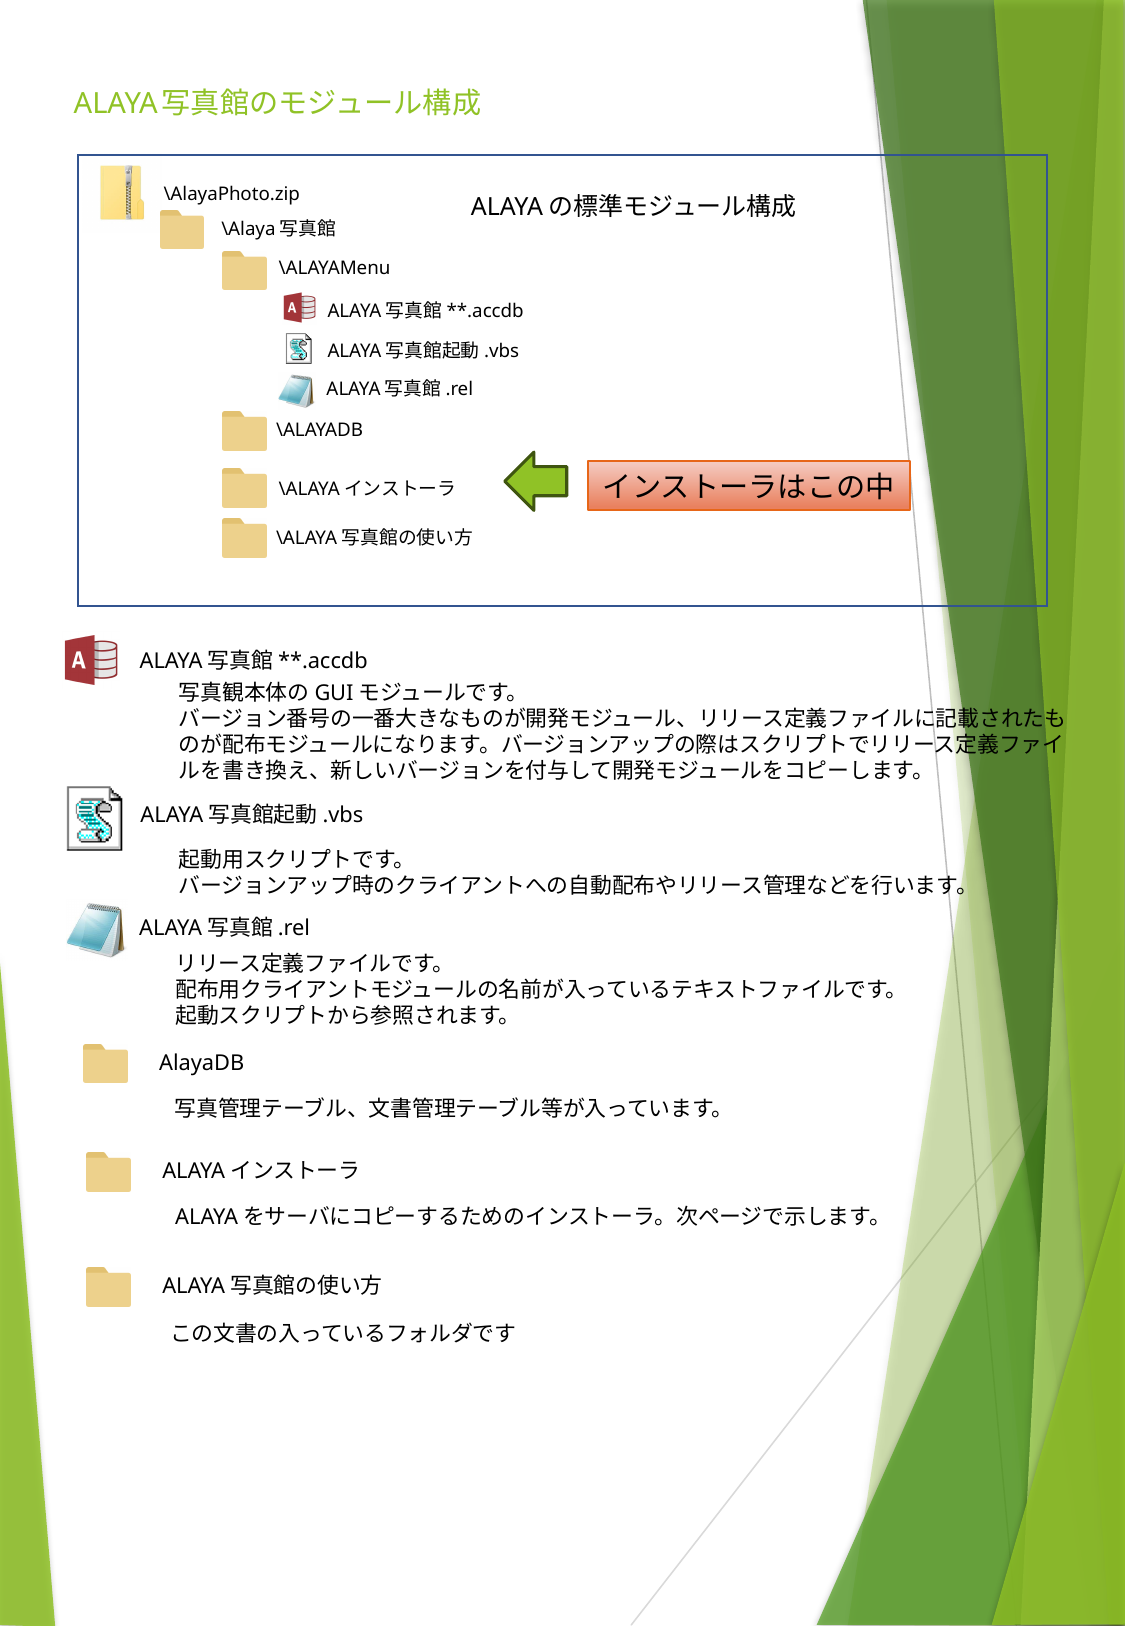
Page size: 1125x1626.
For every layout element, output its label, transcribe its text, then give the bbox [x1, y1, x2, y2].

text_box 起動用スクリプトです。 バージョンアップ時のクライアントへの自動配布やリリース管理などを行います。 [164, 837, 1125, 906]
picture [81, 153, 205, 250]
text_box この文書の入っているフォルダです [155, 1312, 1100, 1354]
text_box ALAYAをサーバにコピーするためのインストーラ。次ページで示します。 [160, 1194, 1087, 1236]
picture [61, 631, 120, 689]
text_box 写真観本体のGUIモジュールです。 バージョン番号の一番大きなものが開発モジュール、リリース定義ファイルに記載されたものが配布モジュールになります。バージョンアップの際はスクリプトでリリース定義ファイルを書き換え、新しいバージョンを付与して開発モジュールをコピーします。 [164, 671, 1091, 791]
picture [86, 1152, 132, 1192]
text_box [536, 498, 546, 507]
text_box ALAYA写真館.rel [133, 905, 378, 947]
text_box \ALAYA写真館の使い方 [267, 517, 520, 556]
text_box リリース定義ファイルです。 配布用クライアントモジュールの名前が入っているテキストファイルです。 起動スクリプトから参照されます。 [160, 942, 1108, 1036]
picture [65, 783, 123, 852]
text_box ALAYA写真館起動.vbs [127, 793, 627, 834]
picture [86, 1267, 132, 1307]
picture [284, 331, 313, 365]
text_box ALAYAインストーラ [147, 1149, 395, 1191]
text_box AlayaDB [144, 1041, 351, 1083]
text_box ALAYA写真館の使い方 [147, 1264, 600, 1306]
picture [65, 898, 129, 962]
picture [222, 250, 268, 291]
text_box 写真管理テーブル、文書管理テーブル等が入っています。 [159, 1086, 1104, 1128]
text_box \Alaya写真館 [206, 209, 421, 247]
picture [222, 518, 268, 558]
text_box インストーラはこの中 [587, 460, 911, 511]
picture [82, 1043, 128, 1084]
text_box [77, 155, 1048, 606]
picture [222, 411, 268, 451]
text_box [503, 450, 569, 512]
picture [282, 290, 318, 326]
picture [278, 371, 317, 410]
text_box \ALAYAインストーラ [269, 469, 527, 507]
title ALAYA写真館のモジュール構成 [58, 76, 852, 128]
picture [222, 468, 268, 508]
text_box ALAYA写真館**.accdb [124, 639, 475, 681]
